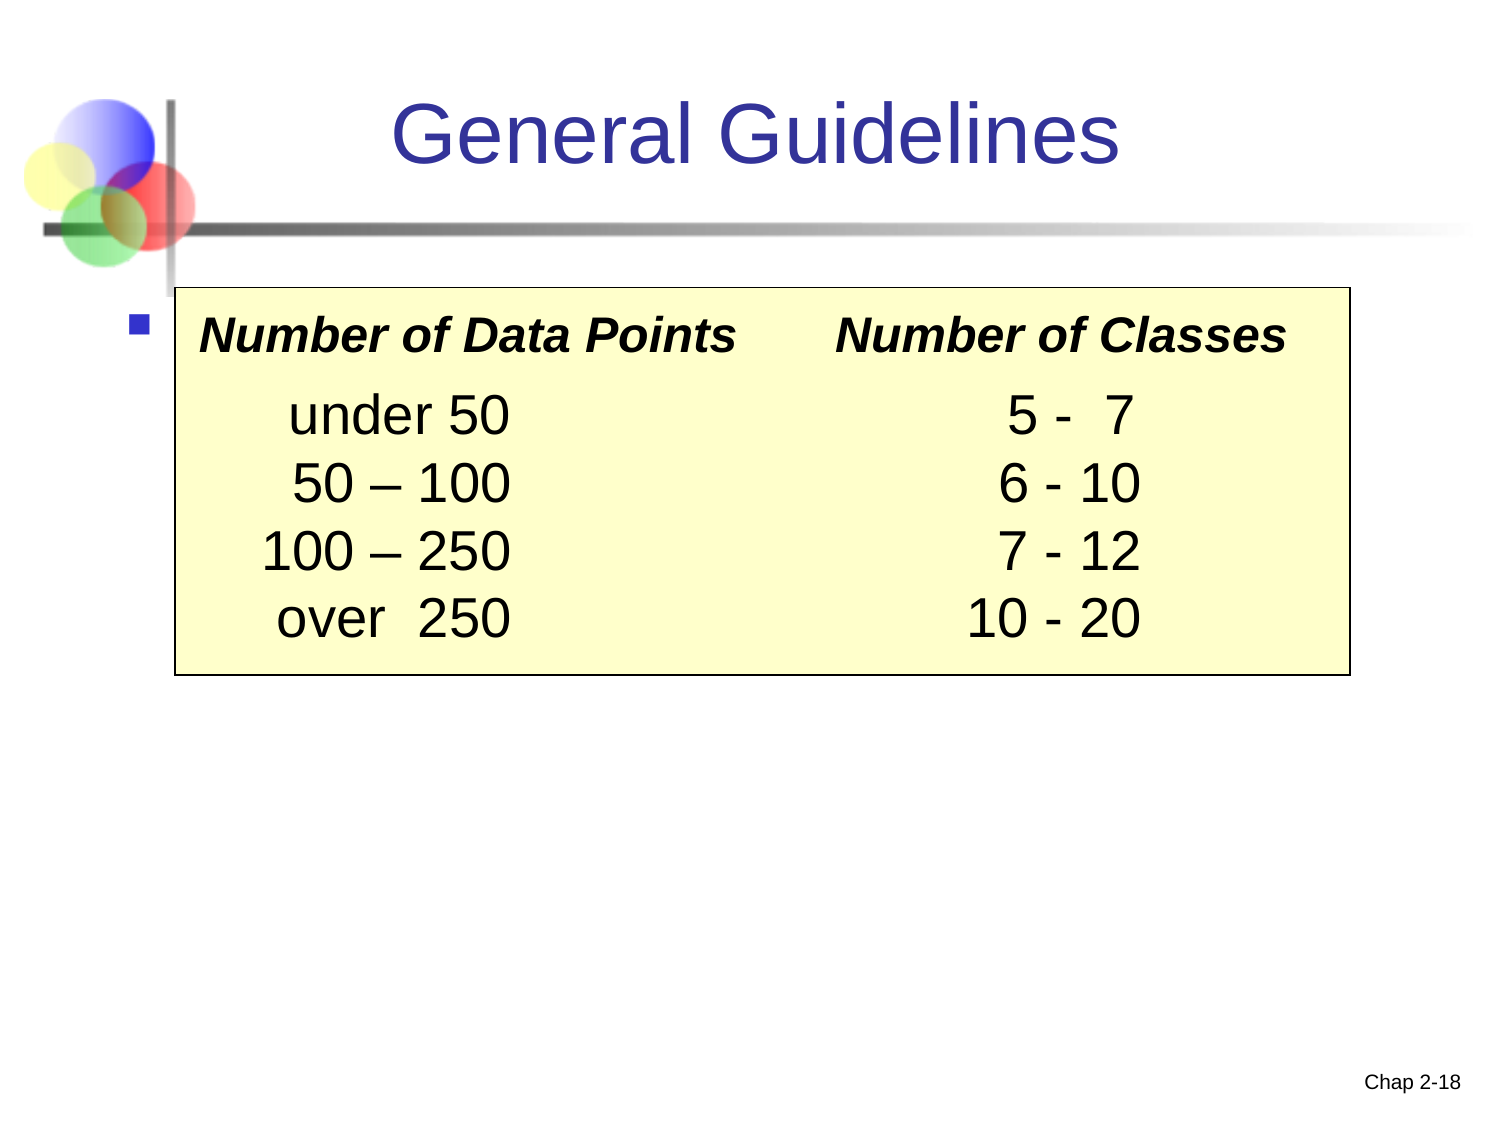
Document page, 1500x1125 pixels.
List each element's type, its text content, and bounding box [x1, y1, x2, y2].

list Number of Data Points Number of Classes under 50 5 - 7 50 – 100 6 - 10 100 – 250 7 - 12 over 250 10 - 20 [112, 287, 1413, 1101]
picture [24, 99, 1475, 297]
title General Guidelines [262, 62, 1251, 188]
slide_number Chap 2-18 [1413, 1049, 1476, 1101]
